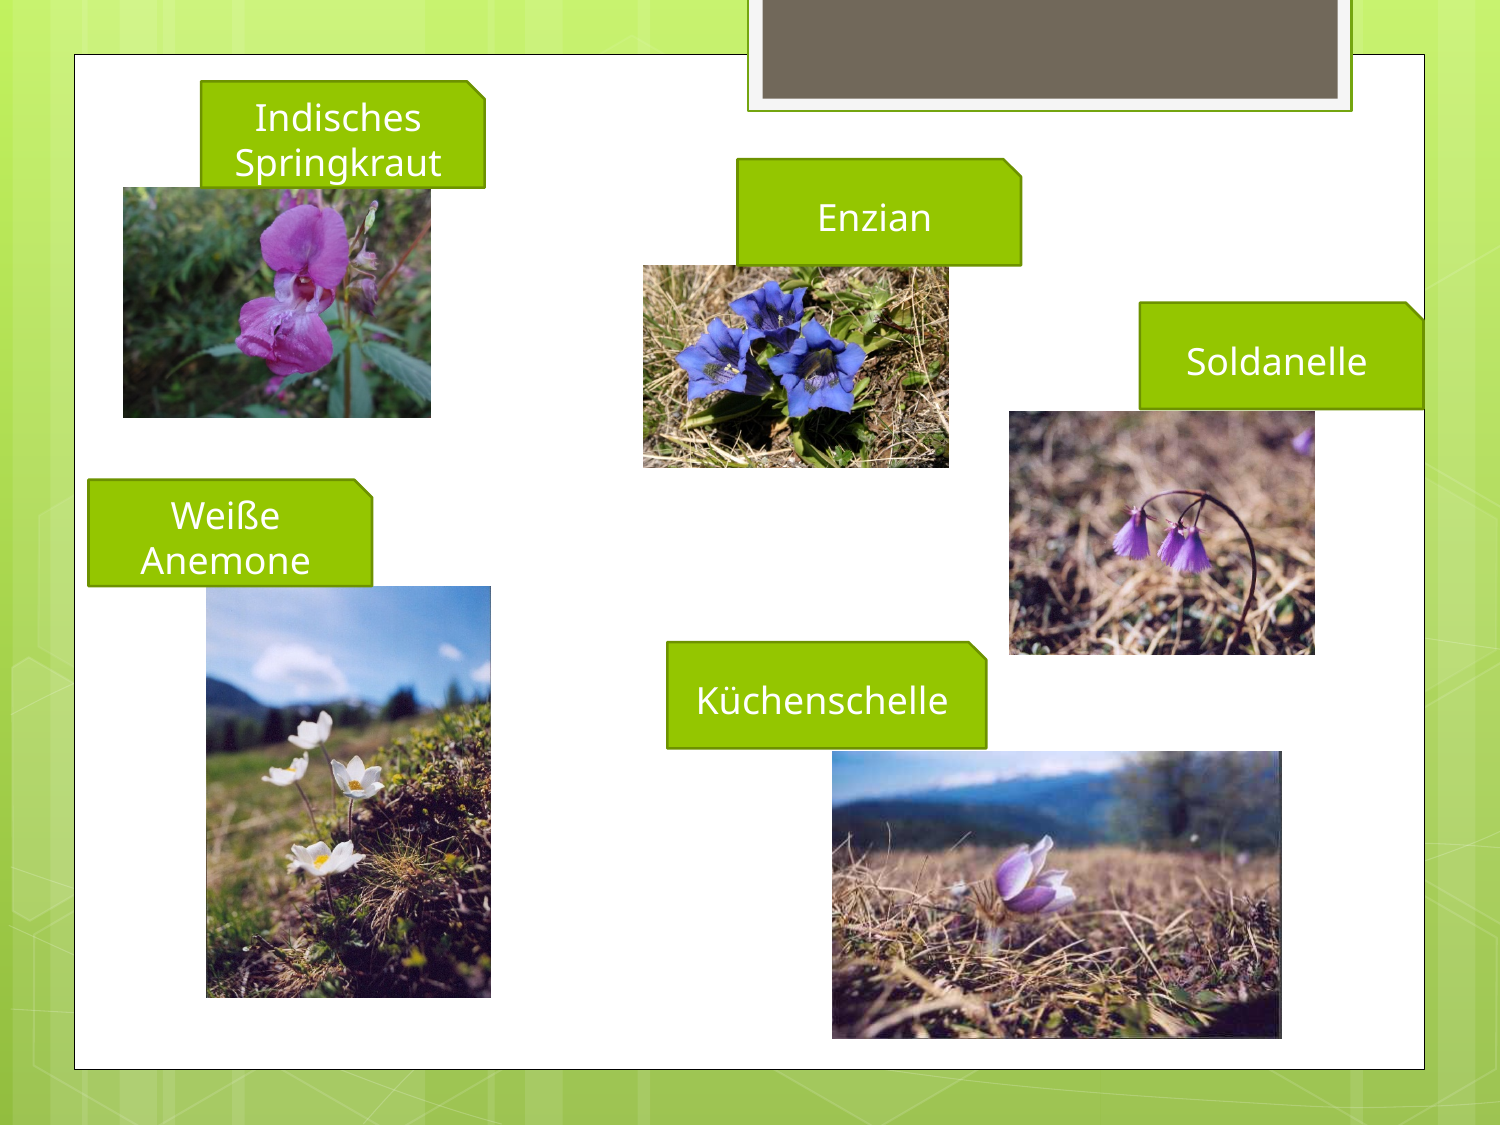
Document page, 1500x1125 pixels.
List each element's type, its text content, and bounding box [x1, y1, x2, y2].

text_box Indisches Springkraut [199, 80, 486, 189]
text_box Weiße Anemone [87, 478, 374, 588]
picture [832, 751, 1282, 1039]
picture [1009, 411, 1315, 655]
picture [206, 585, 491, 998]
text_box Enzian [736, 157, 1023, 267]
text_box Küchenschelle [666, 640, 988, 750]
picture [123, 187, 431, 418]
text_box Soldanelle [1138, 301, 1425, 411]
picture [643, 265, 950, 469]
